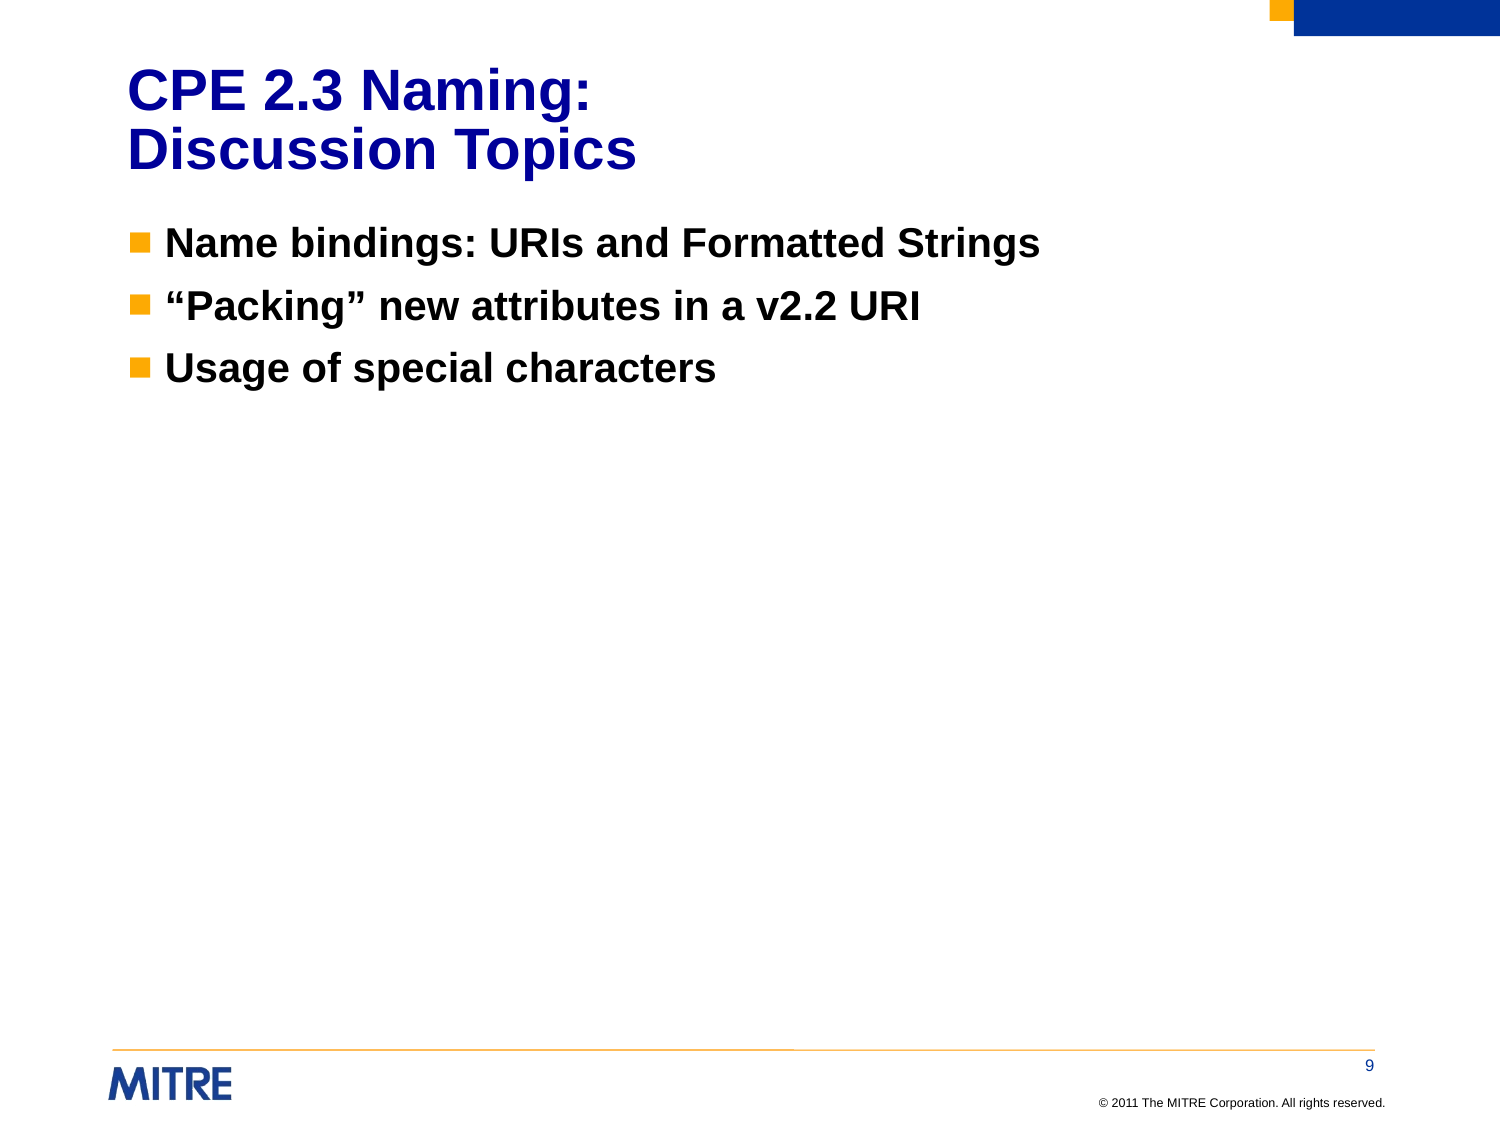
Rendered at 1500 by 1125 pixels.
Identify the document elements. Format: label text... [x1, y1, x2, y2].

title CPE 2.3 Naming: Discussion Topics [112, 45, 1375, 200]
list Name bindings: URIs and Formatted Strings “Packing” new attributes in a v2.2 URI Usage of special characters [112, 212, 1376, 1015]
picture [103, 1064, 236, 1106]
slide_number 9 [1301, 1049, 1390, 1076]
